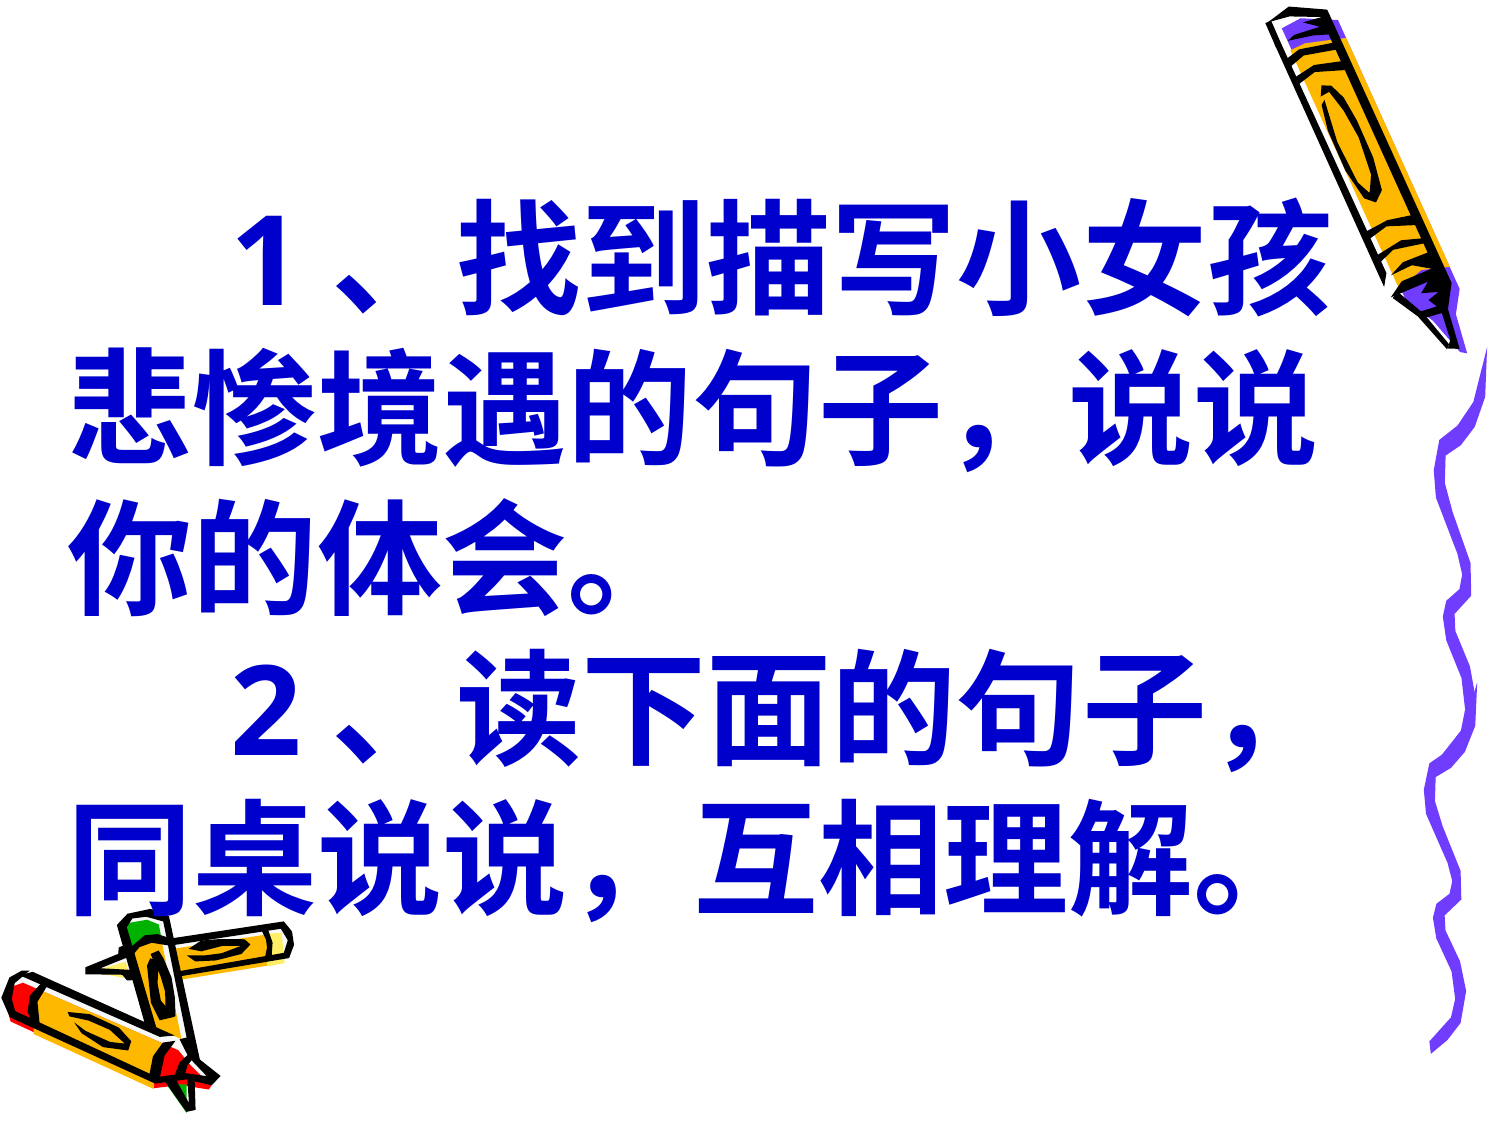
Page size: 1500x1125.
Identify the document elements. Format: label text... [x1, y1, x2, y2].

text_box 1、找到描写小女孩悲惨境遇的句子，说说你的体会。 2、读下面的句子，同桌说说，互相理解。 [53, 172, 1449, 938]
